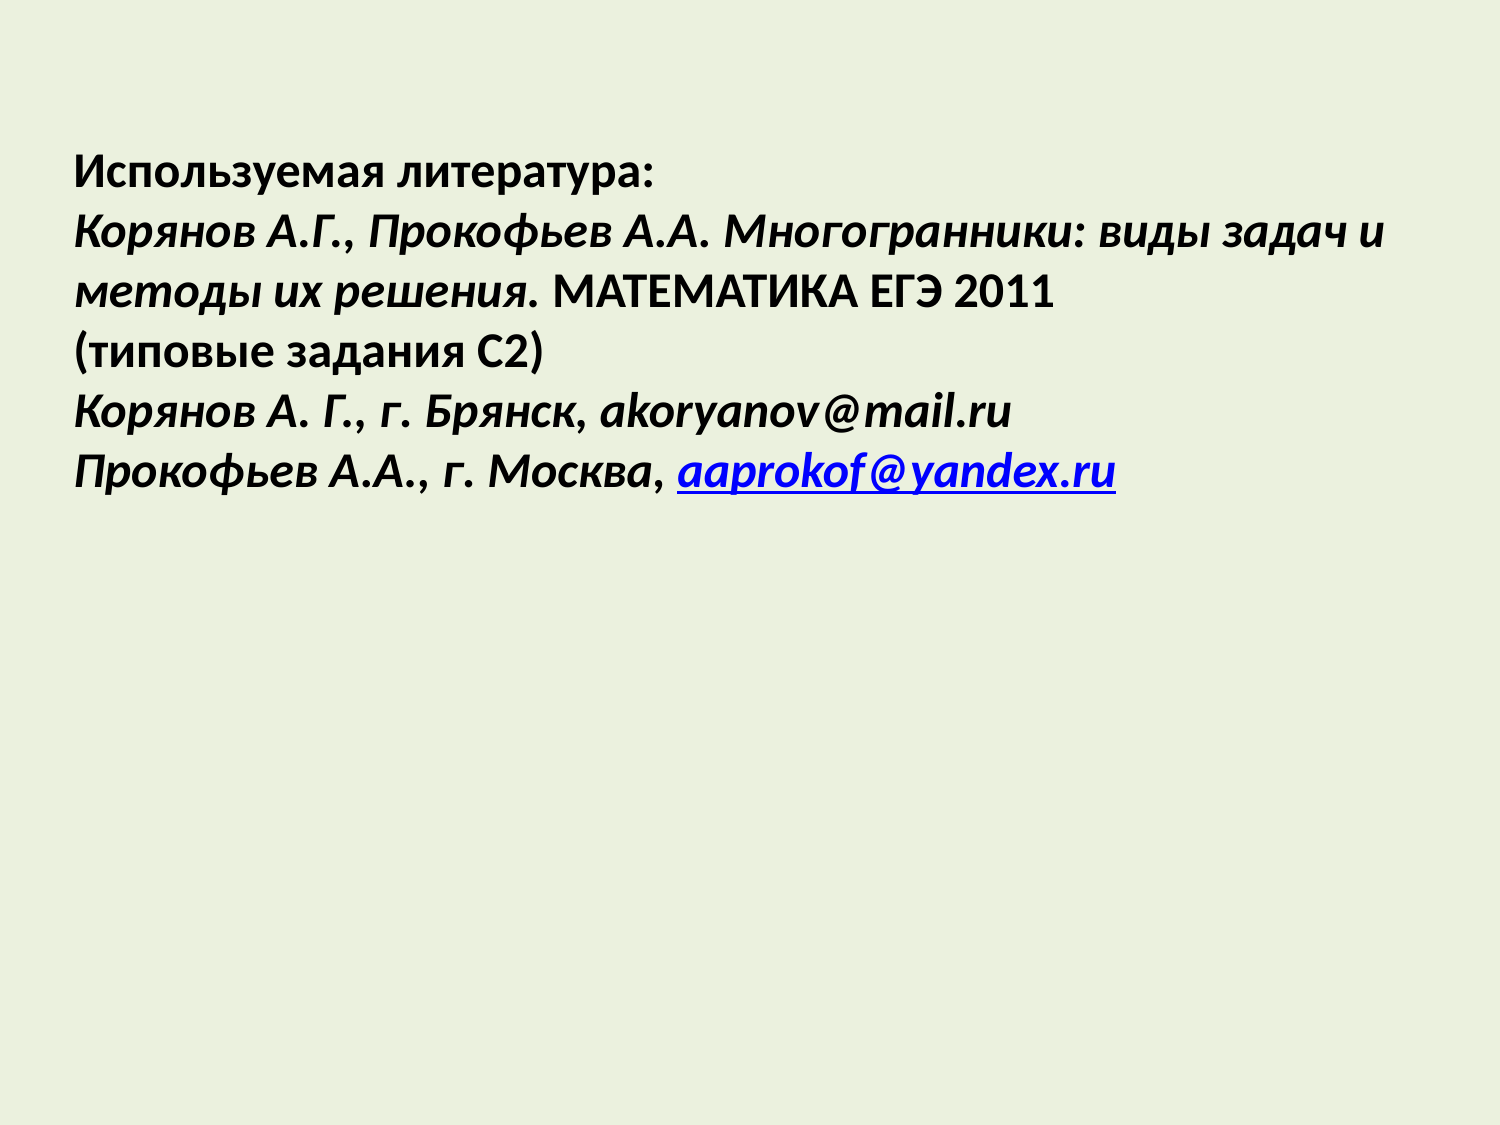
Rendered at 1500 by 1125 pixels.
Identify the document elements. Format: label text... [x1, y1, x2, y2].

text_box Используемая литература: Корянов А.Г., Прокофьев А.А. Многогранники: виды задач и методы их решения. МАТЕМАТИКА ЕГЭ 2011 (типовые задания С2) Корянов А. Г., г. Брянск, akoryanov@mail.ru Прокофьев А.А., г. Москва, aaprokof@yandex.ru [58, 70, 1465, 565]
